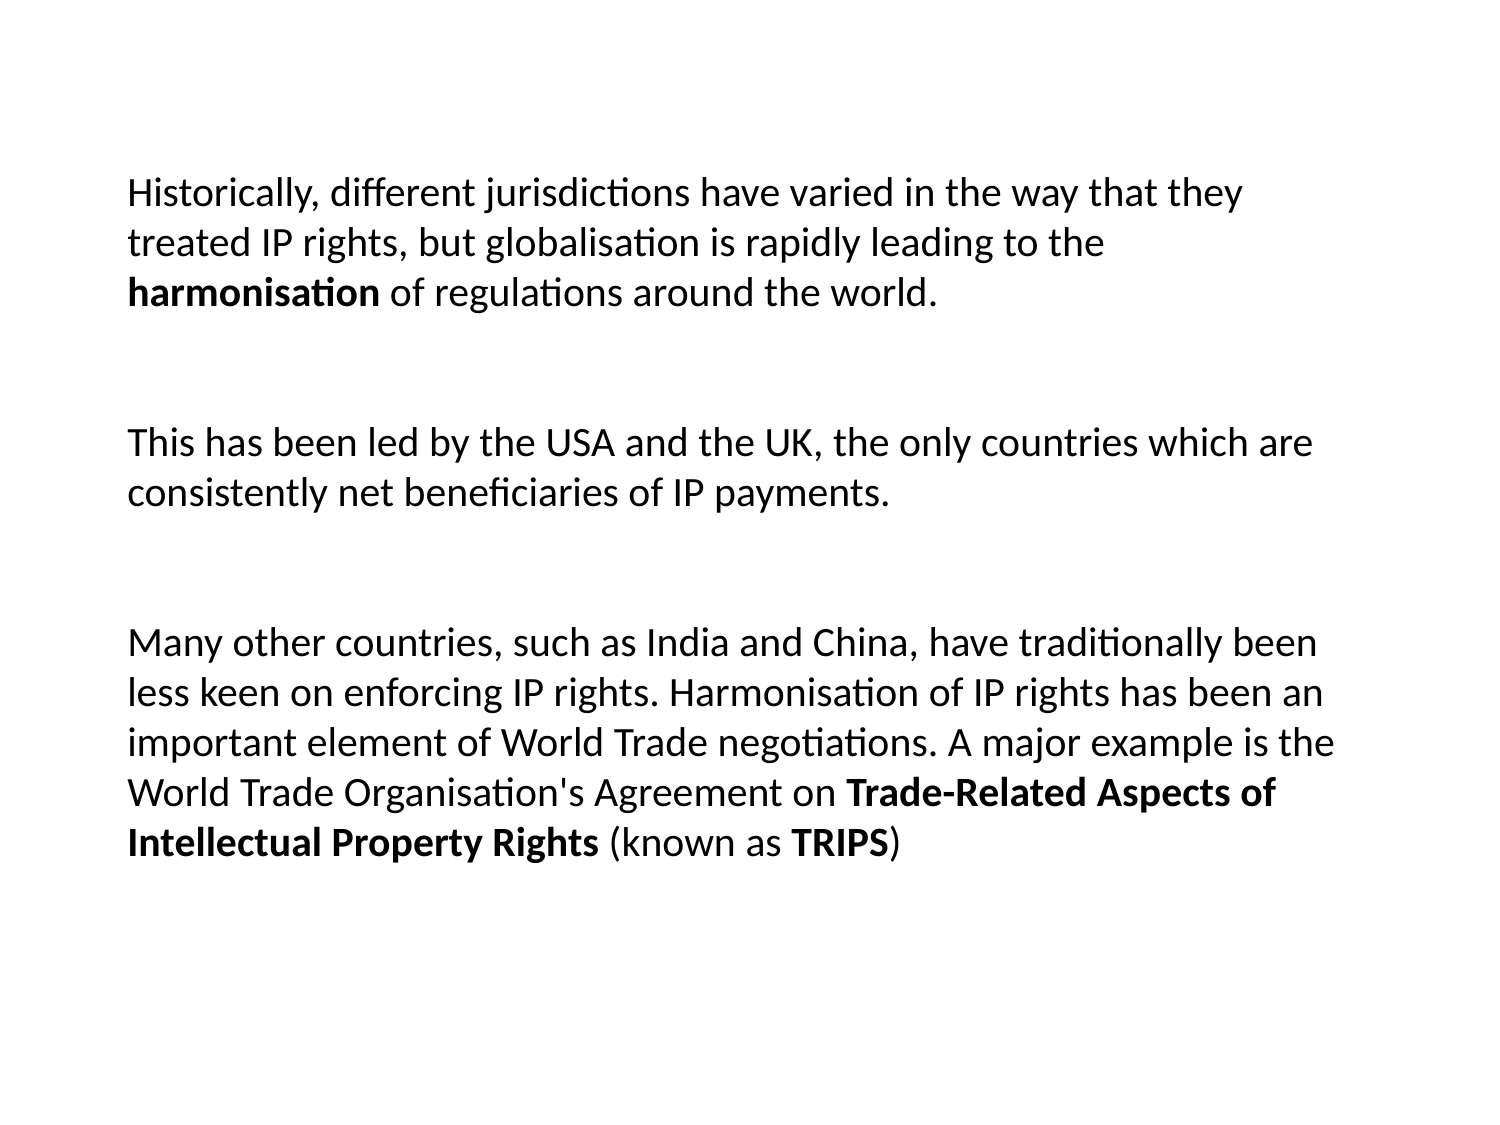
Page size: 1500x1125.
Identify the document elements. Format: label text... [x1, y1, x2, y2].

text_box Historically, different jurisdictions have varied in the way that they treated IP rights, but globalisation is rapidly leading to the harmonisation of regulations around the world. This has been led by the USA and the UK, the only countries which are consistently net beneficiaries of IP payments. Many other countries, such as India and China, have traditionally been less keen on enforcing IP rights. Harmonisation of IP rights has been an important element of World Trade negotiations. A major example is the World Trade Organisation's Agreement on Trade-Related Aspects of Intellectual Property Rights (known as TRIPS) [112, 112, 1375, 873]
